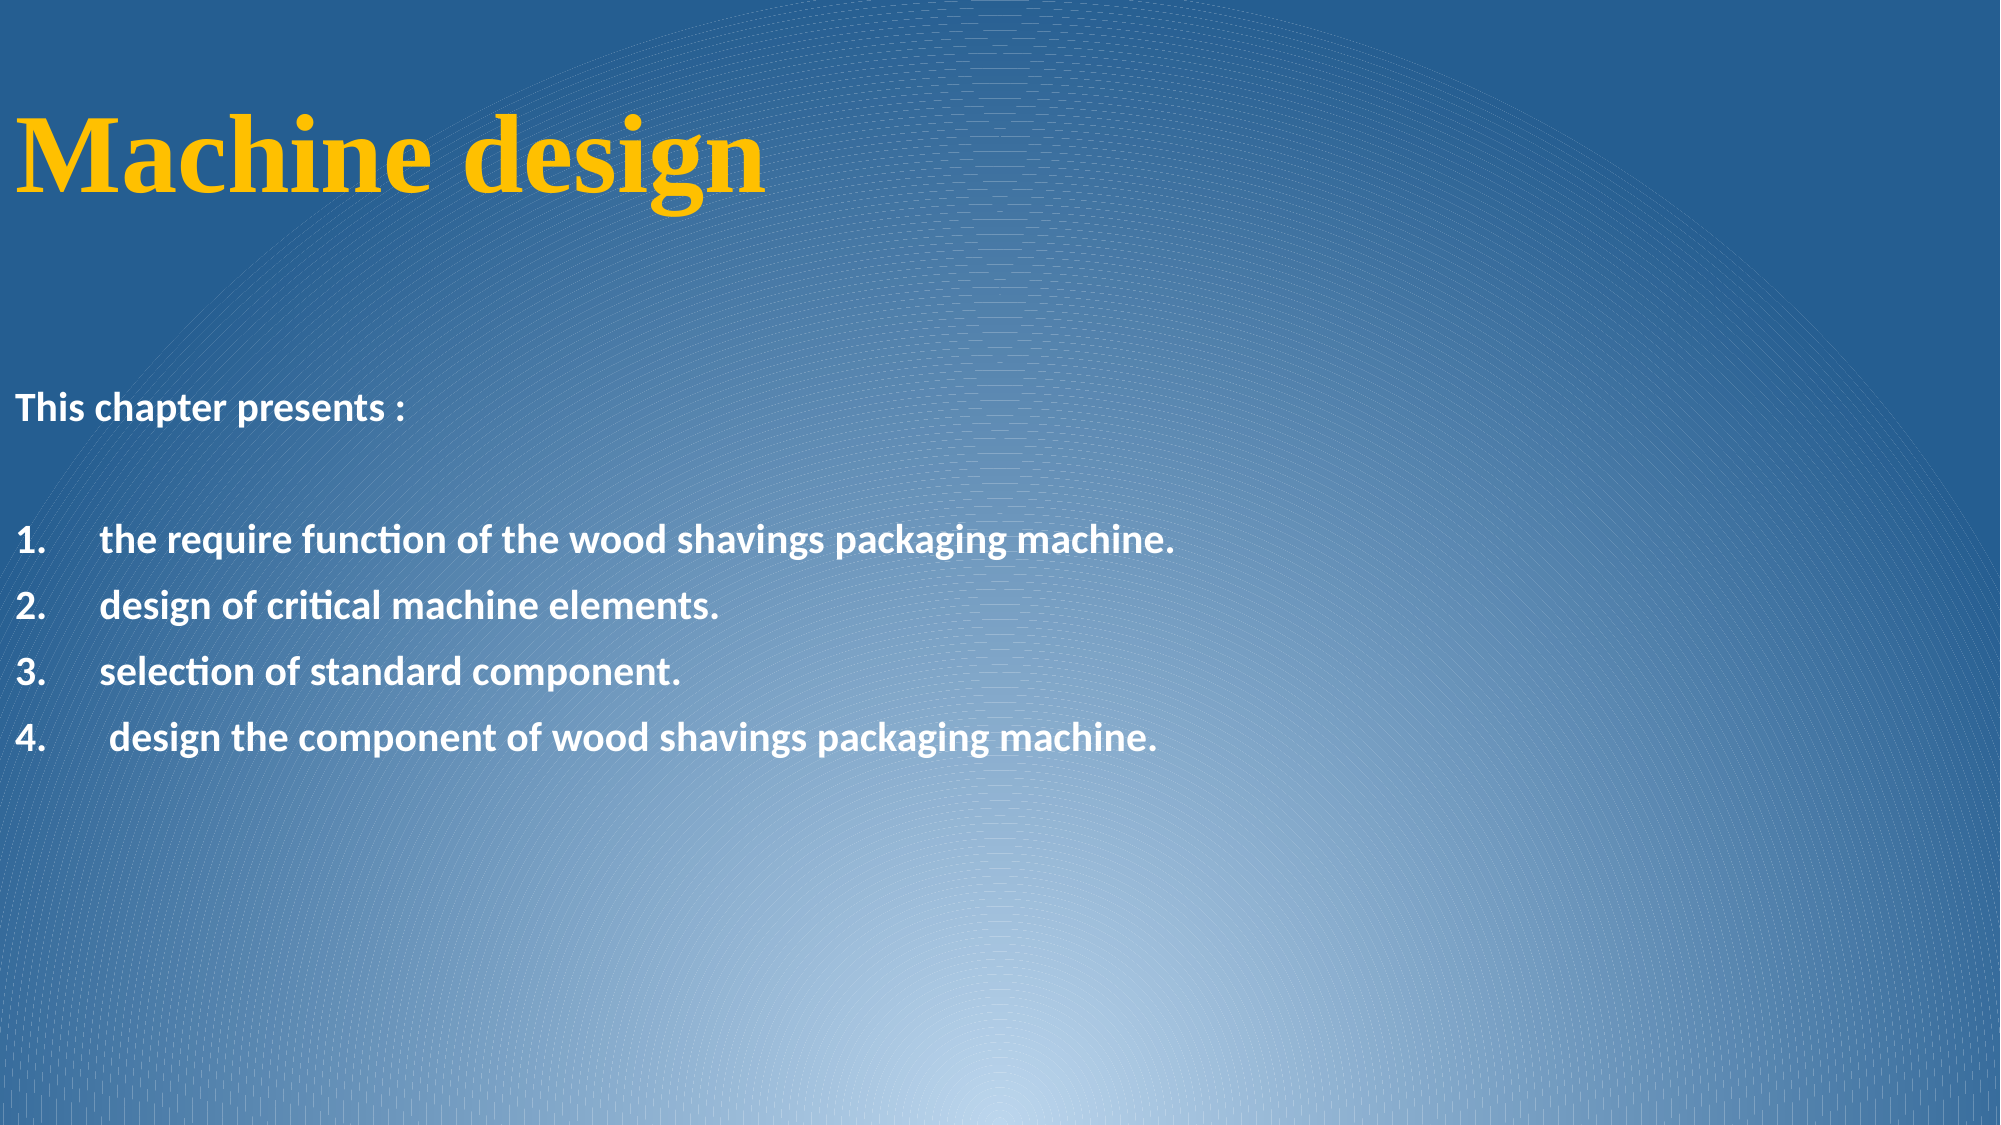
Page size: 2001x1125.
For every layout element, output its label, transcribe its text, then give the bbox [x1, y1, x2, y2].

list This chapter presents : the require function of the wood shavings packaging machine. design of critical machine elements. selection of standard component. design the component of wood shavings packaging machine. [0, 297, 1725, 1012]
title Machine design [0, 47, 1725, 265]
